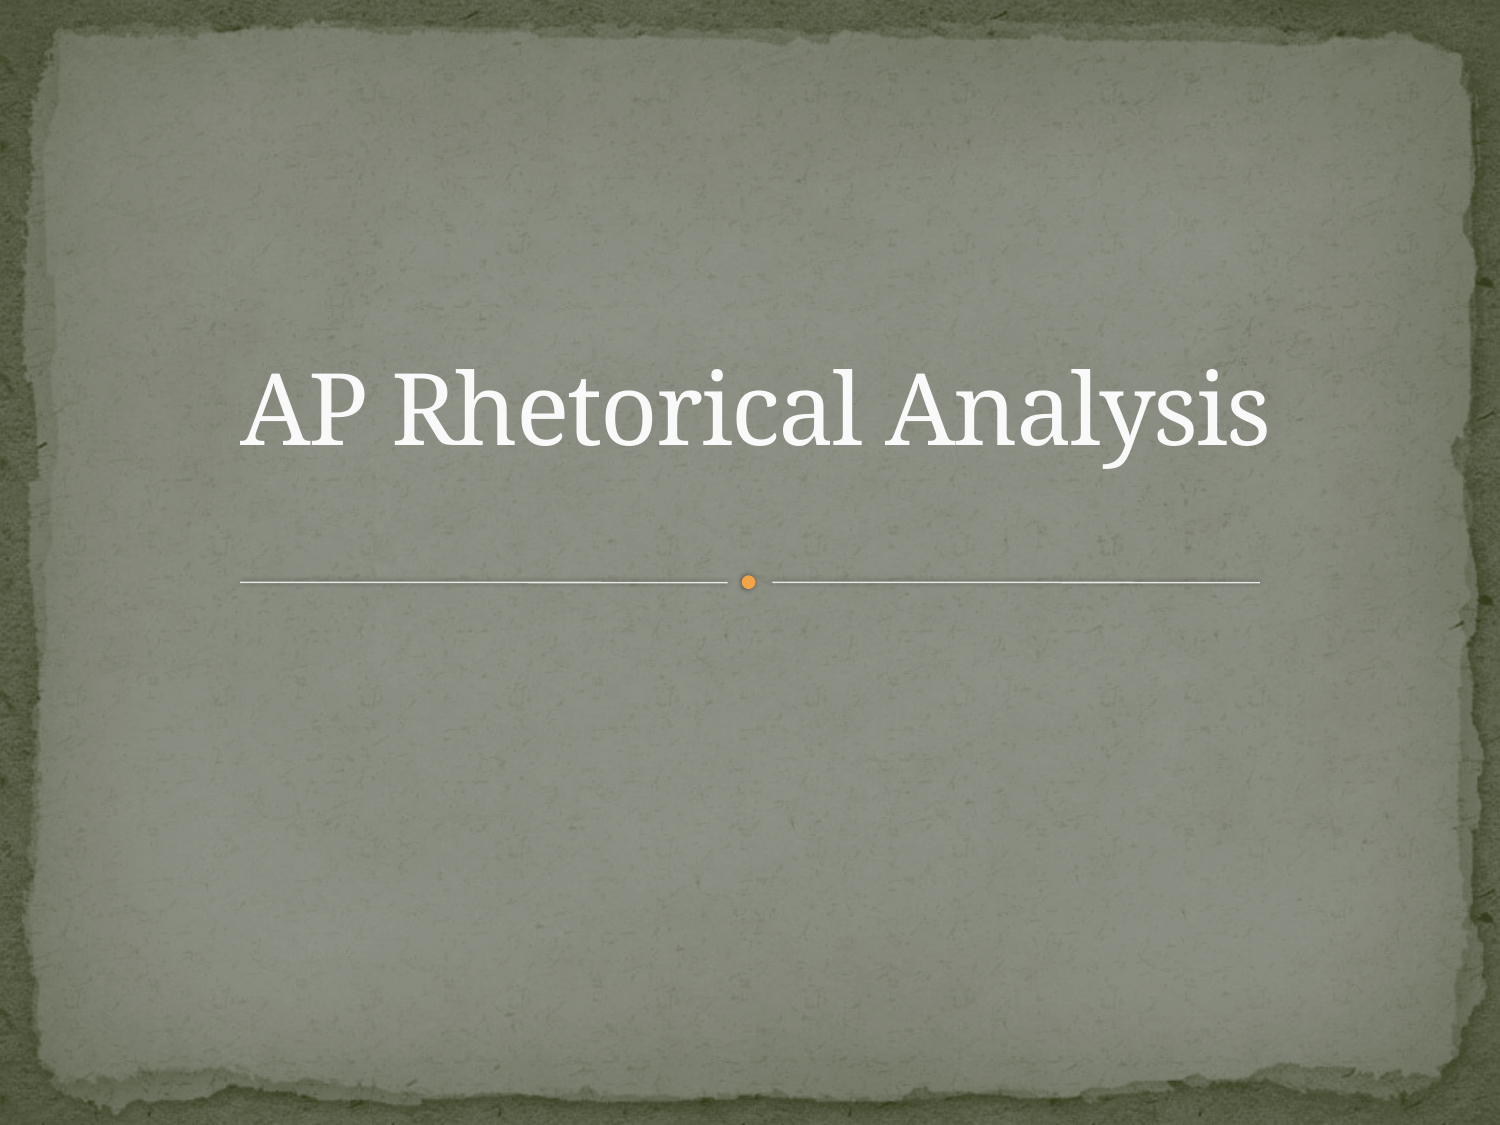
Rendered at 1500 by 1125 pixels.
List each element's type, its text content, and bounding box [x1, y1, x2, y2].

title AP Rhetorical Analysis [74, 212, 1438, 473]
